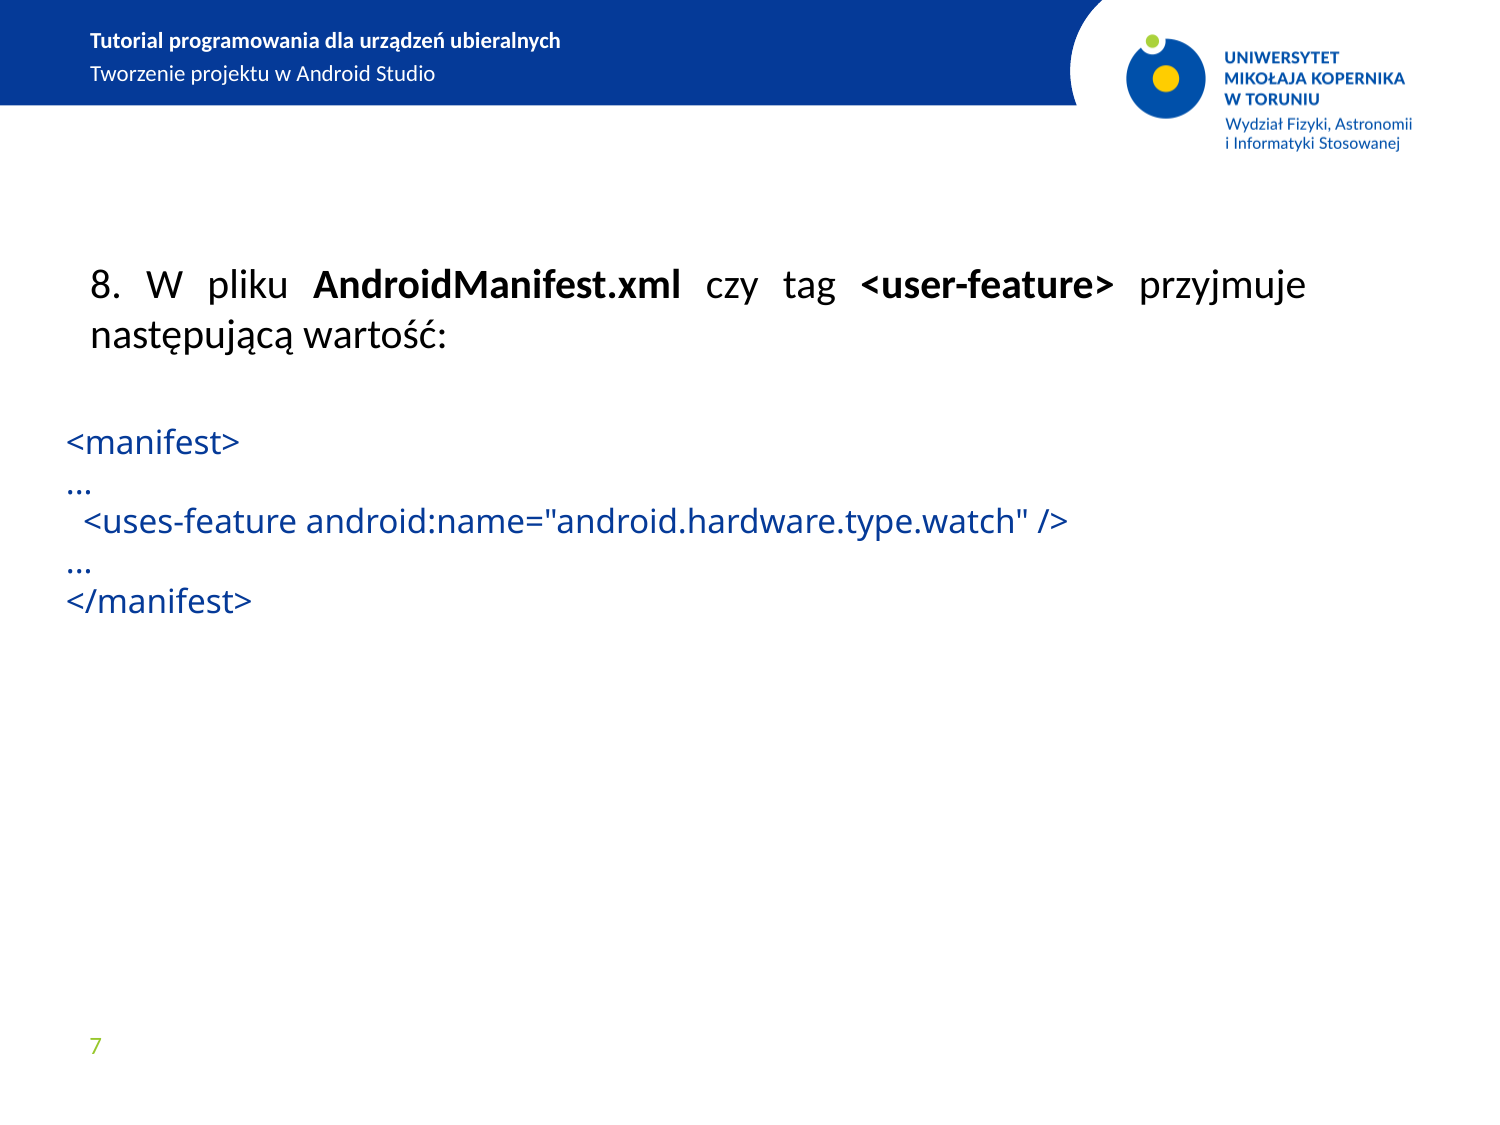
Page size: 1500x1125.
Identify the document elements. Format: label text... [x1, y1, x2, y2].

text_box <manifest> ... <uses-feature android:name="android.hardware.type.watch" /> ... </manifest> [50, 413, 1086, 628]
list 8. W pliku AndroidManifest.xml czy tag <user-feature> przyjmuje następującą wartość: [75, 249, 1322, 437]
list Tutorial programowania dla urządzeń ubieralnych [75, 18, 1040, 50]
picture [1100, 8, 1438, 178]
list Tworzenie projektu w Android Studio [75, 50, 1040, 96]
